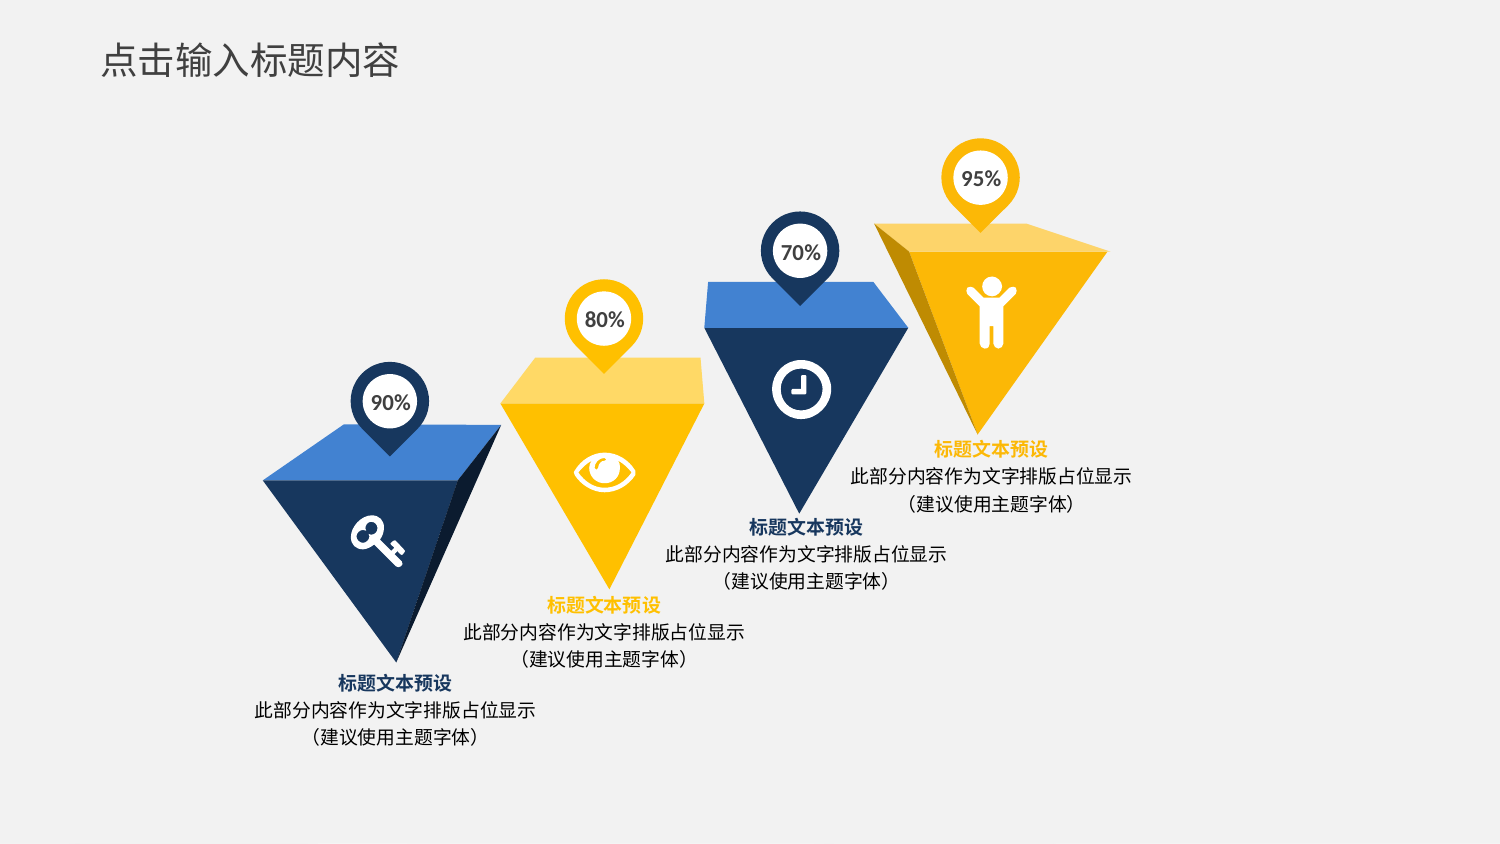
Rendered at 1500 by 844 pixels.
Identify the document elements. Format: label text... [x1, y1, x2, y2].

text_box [849, 437, 1134, 516]
text_box 点击输入标题内容 [100, 28, 450, 91]
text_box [663, 515, 949, 594]
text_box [262, 361, 495, 663]
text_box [461, 593, 747, 672]
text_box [253, 671, 538, 750]
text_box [500, 278, 699, 590]
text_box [704, 211, 868, 514]
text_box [873, 137, 1111, 435]
